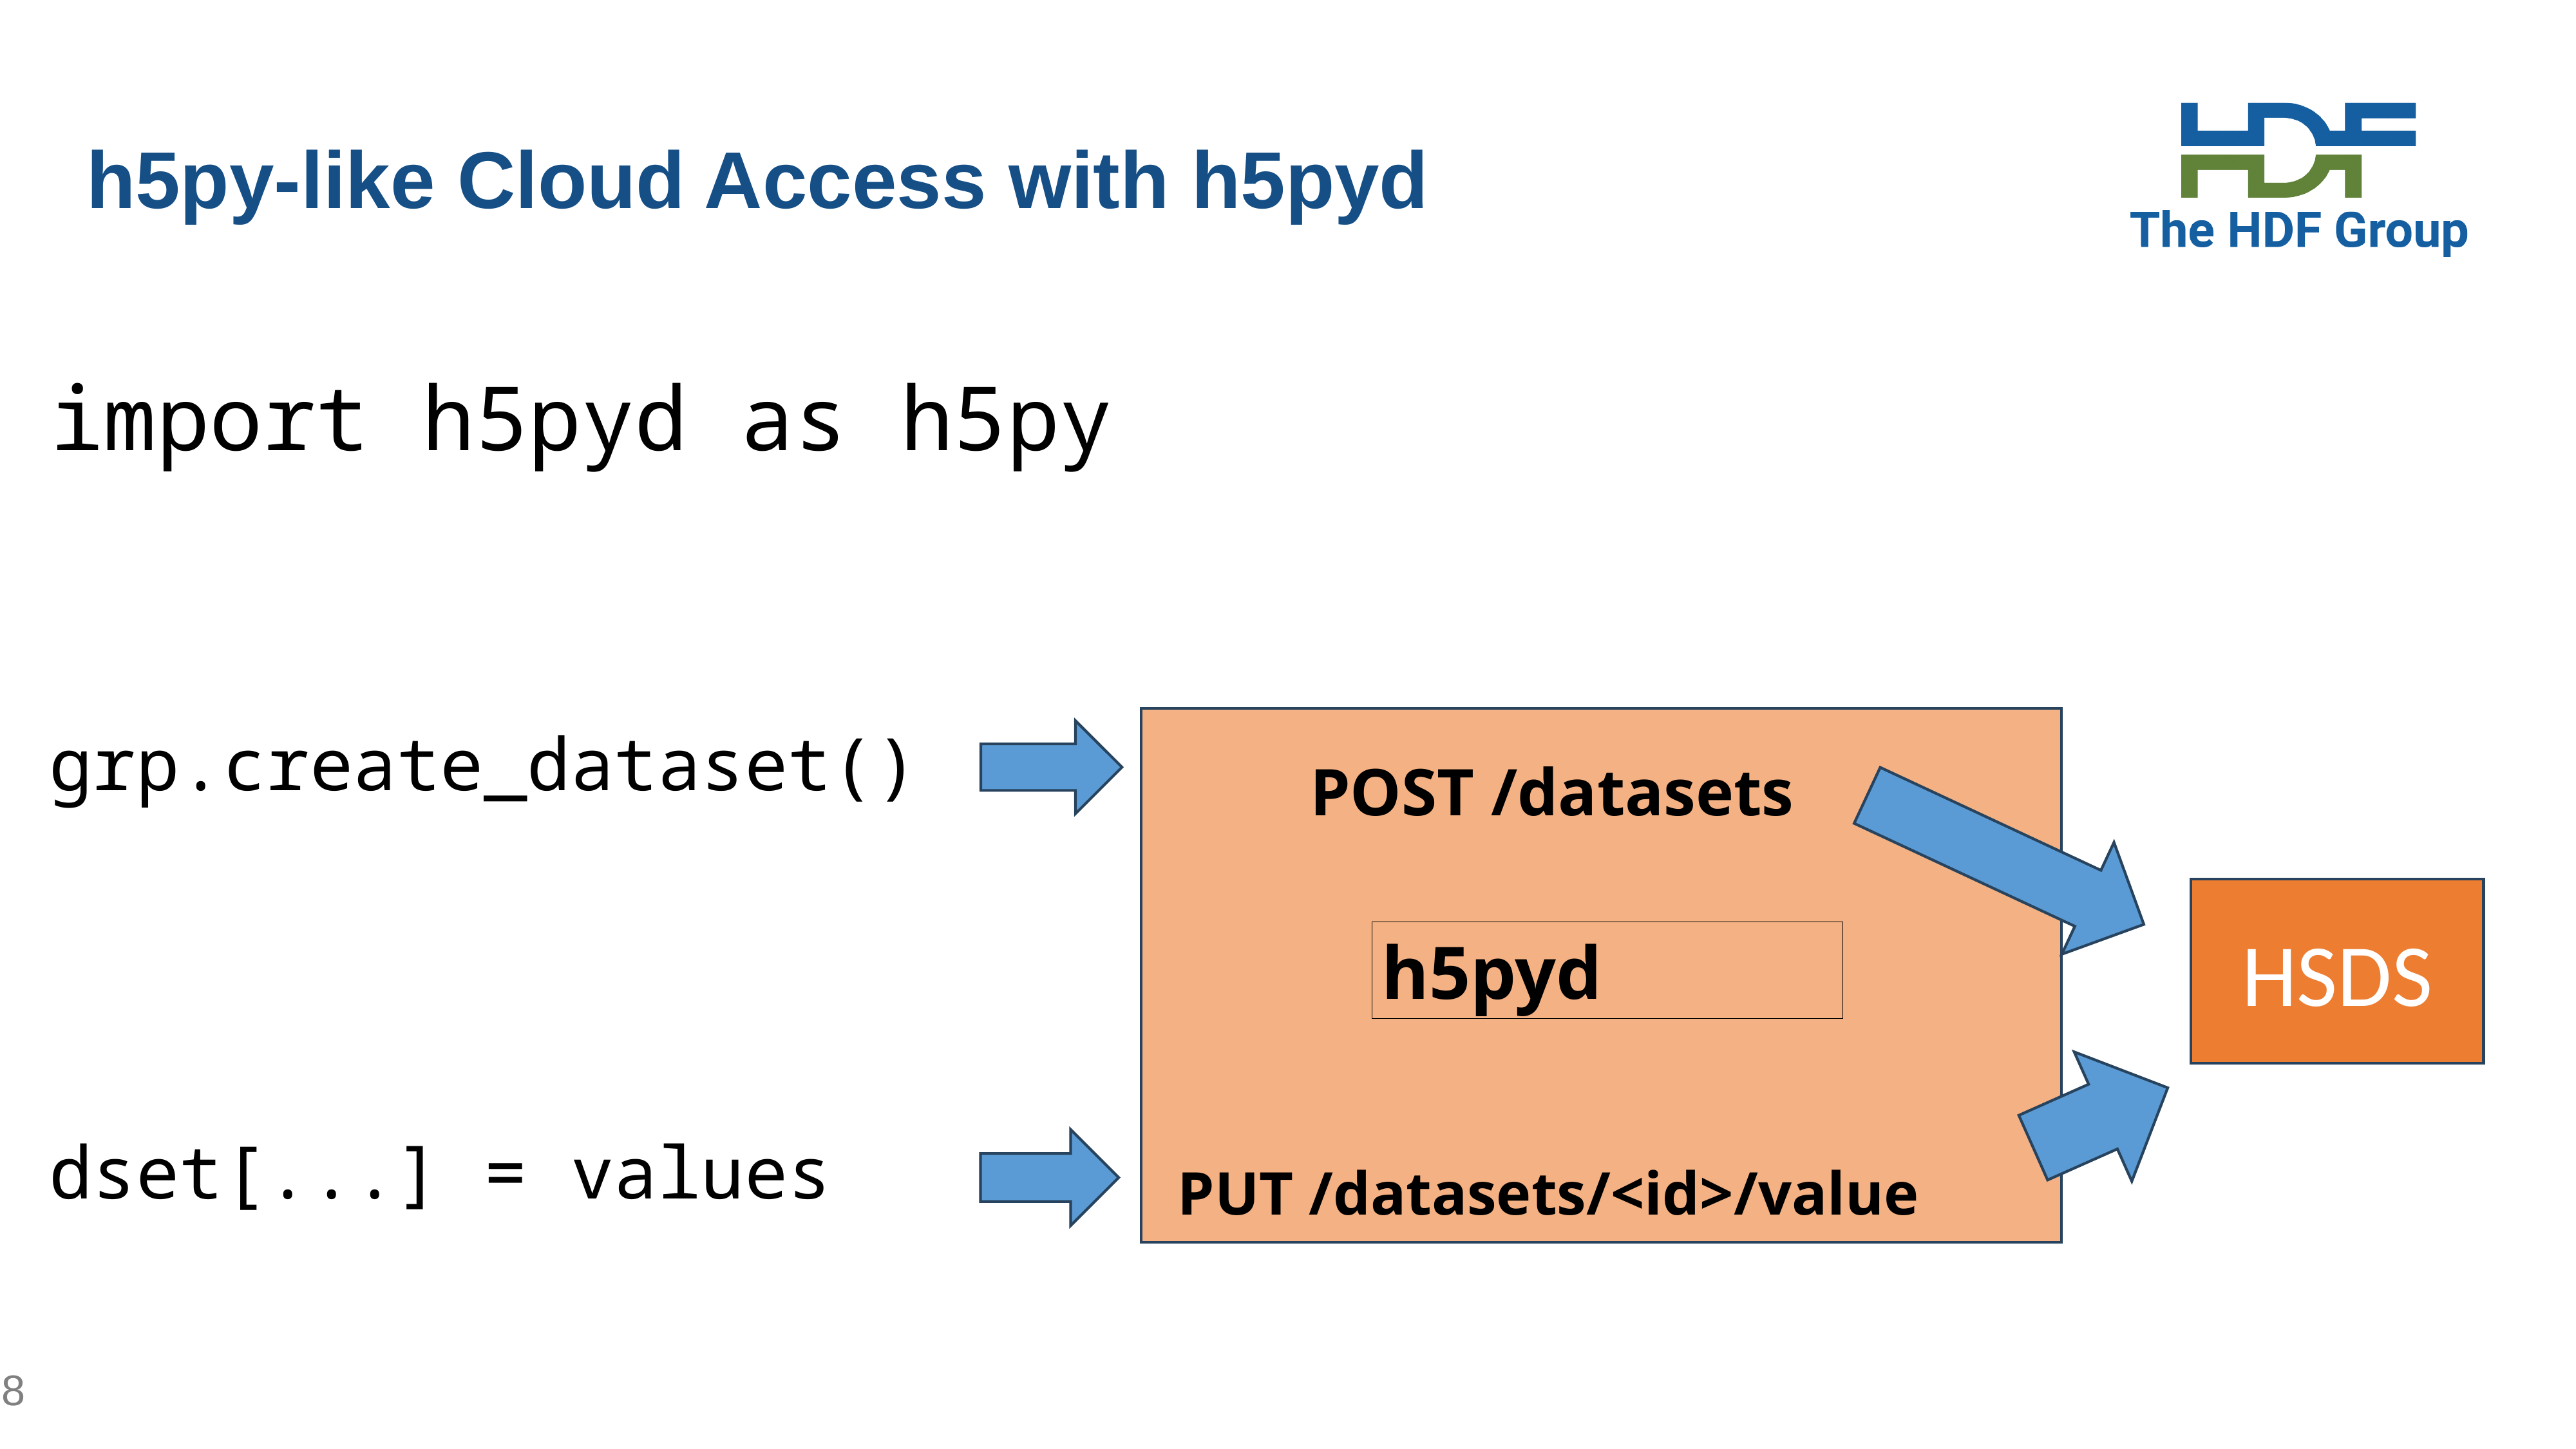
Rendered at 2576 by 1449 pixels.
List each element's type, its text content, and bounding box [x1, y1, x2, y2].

text_box [979, 717, 1124, 817]
text_box dset[...] = values [39, 1121, 958, 1218]
text_box POST /datasets [1300, 746, 2031, 833]
title h5py-like Cloud Access with h5pyd [81, 145, 1980, 220]
text_box grp.create_dataset() [39, 714, 996, 810]
text_box [2017, 1049, 2170, 1185]
picture [2112, 98, 2485, 263]
text_box import h5pyd as h5py [41, 357, 1247, 473]
text_box [979, 1126, 1121, 1229]
text_box h5pyd [1372, 922, 1843, 1019]
text_box [1140, 707, 2063, 1244]
text_box HSDS [2190, 878, 2485, 1065]
text_box [1852, 765, 2146, 957]
text_box PUT /datasets/<id>/value [1168, 1151, 2061, 1232]
